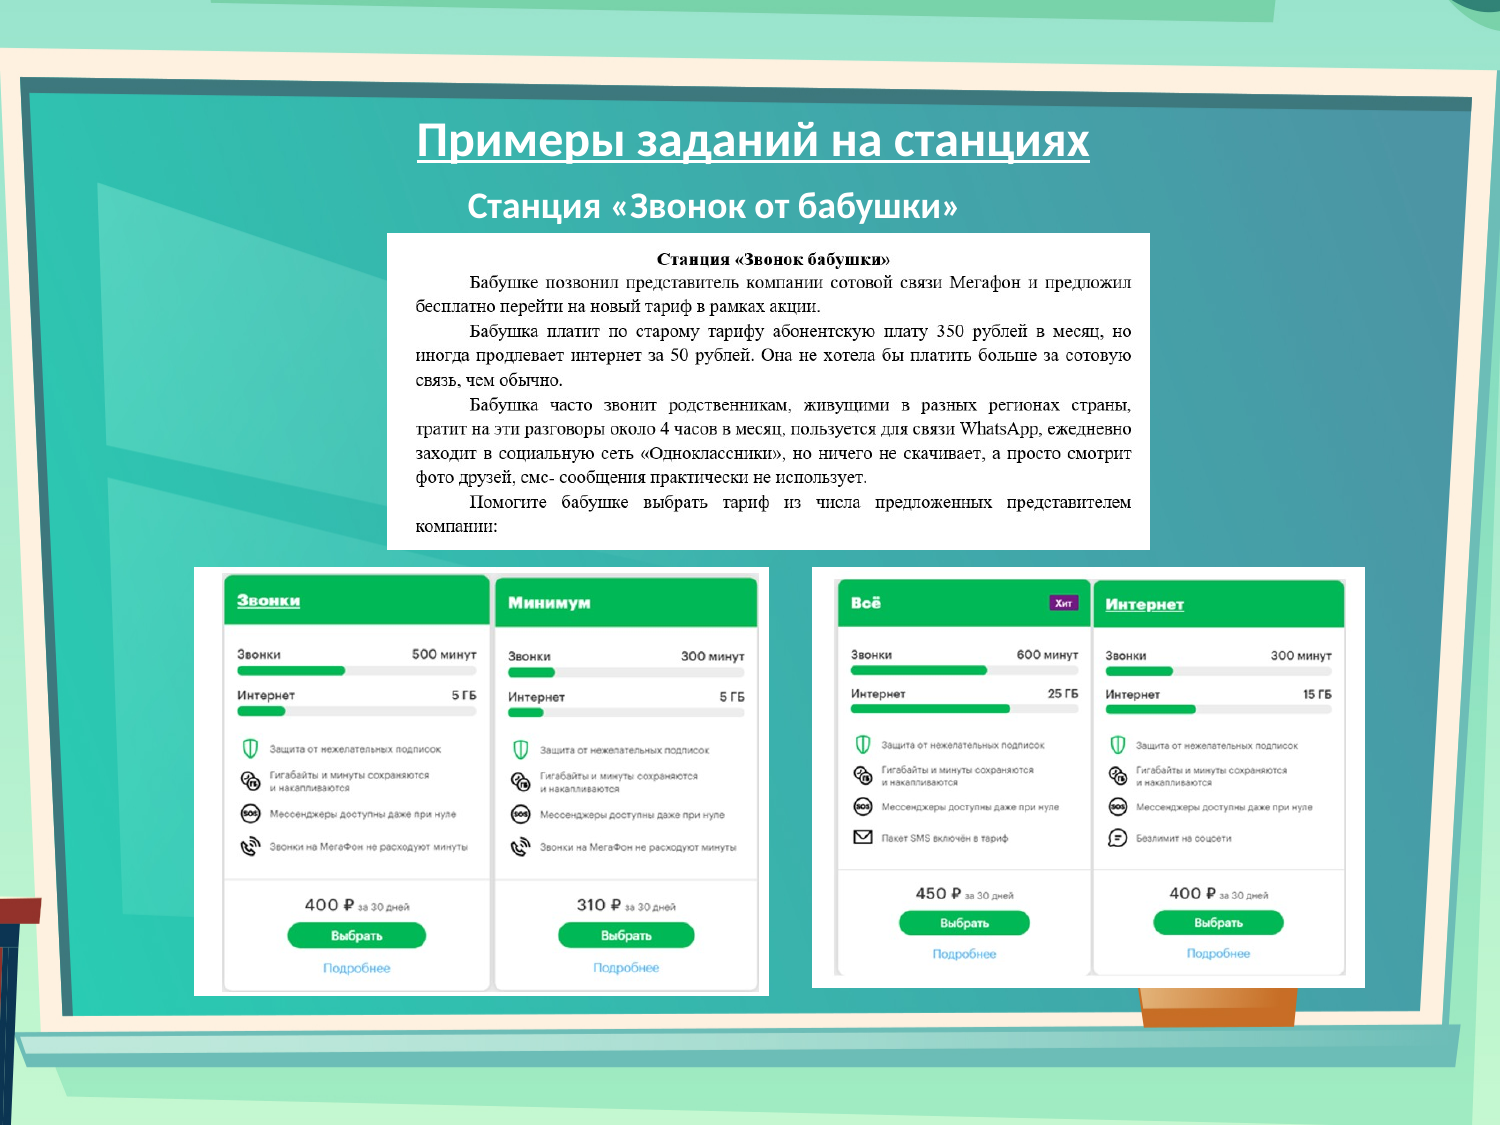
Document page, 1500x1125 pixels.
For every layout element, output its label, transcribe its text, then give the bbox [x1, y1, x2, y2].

text_box Примеры заданий на станциях [401, 98, 1176, 174]
text_box Станция «Звонок от бабушки» [453, 173, 977, 234]
picture [0, 0, 1500, 1125]
